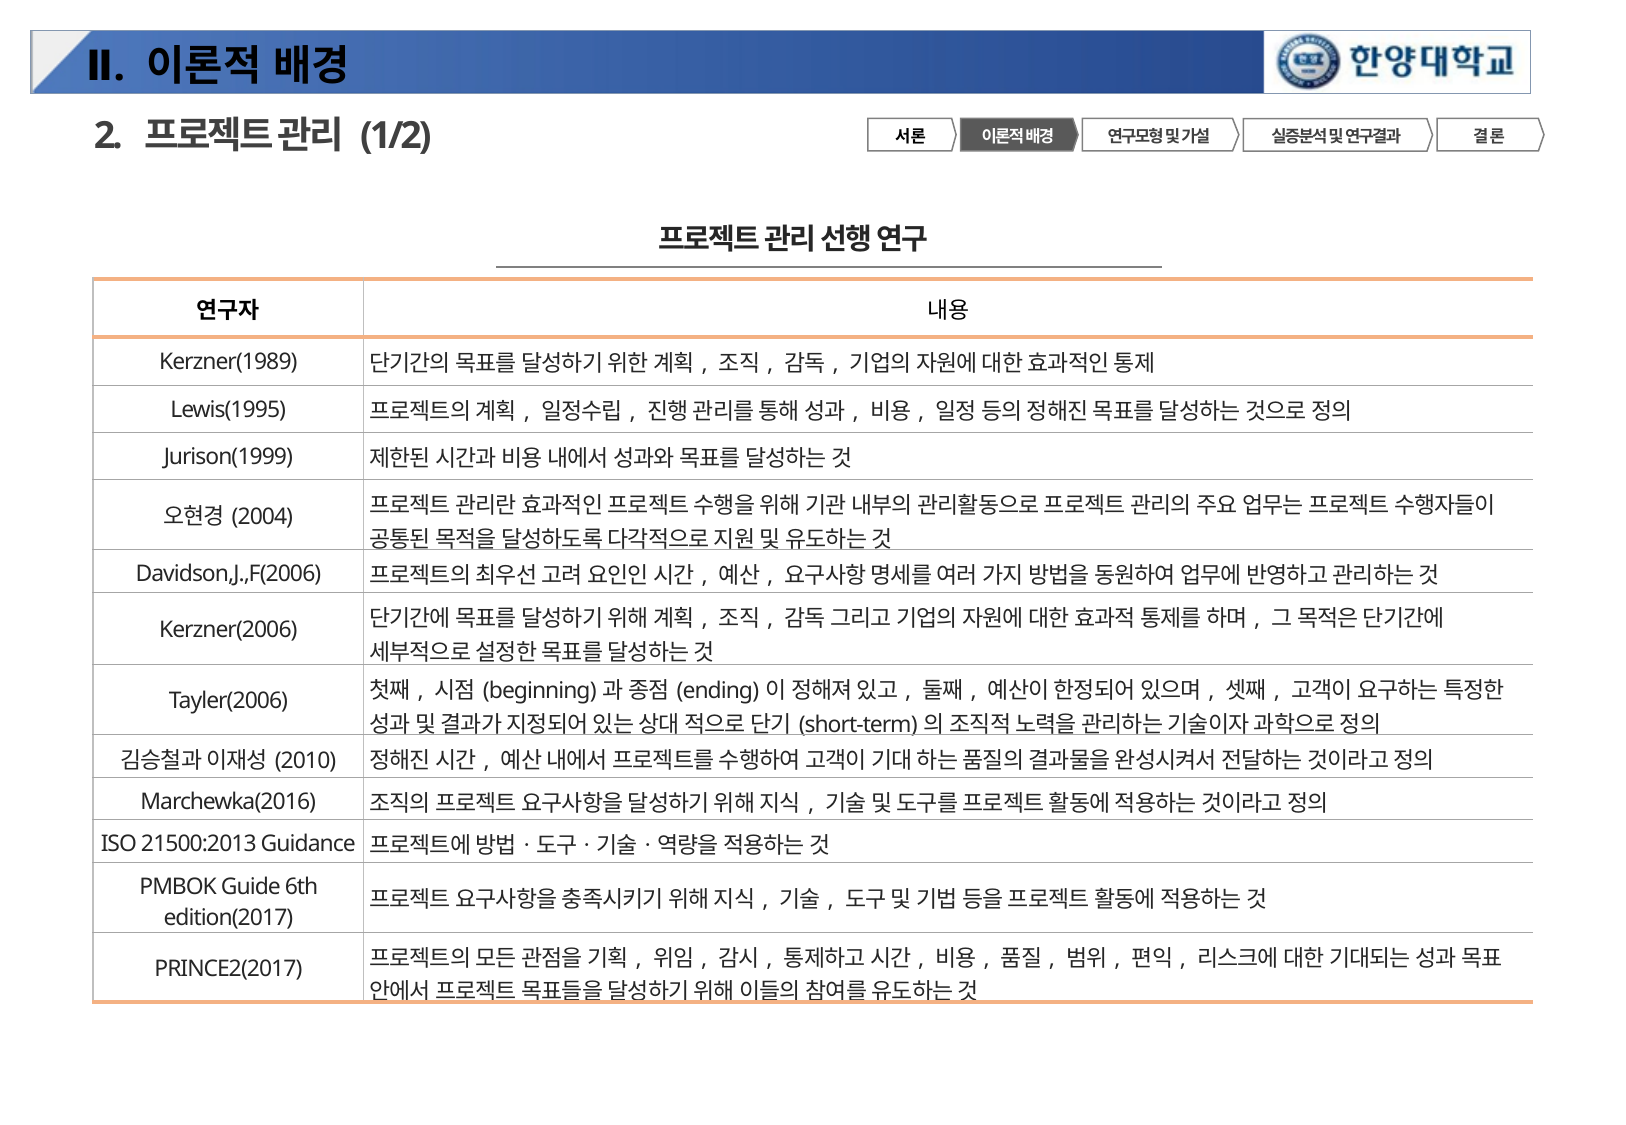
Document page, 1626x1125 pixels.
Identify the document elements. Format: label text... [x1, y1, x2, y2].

table_header 내용 [364, 281, 1533, 335]
table_cell PMBOK Guide 6th edition(2017) [94, 863, 363, 932]
table_cell 프로젝트에 방법ㆍ도구ㆍ기술ㆍ역량을 적용하는 것 [364, 820, 1533, 862]
table_header 연구자 [94, 281, 363, 335]
table_cell ISO 21500:2013 Guidance [94, 820, 363, 862]
table_cell 프로젝트의 모든 관점을 기획, 위임, 감시, 통제하고 시간, 비용, 품질, 범위, 편익, 리스크에 대한 기대되는 성과 목표 안에서 프로젝트 목표들을 달성하기 위해 이들의 참여를 유도하는 것 [364, 933, 1533, 1000]
table_cell Marchewka(2016) [94, 778, 363, 819]
table_cell 프로젝트의 계획, 일정수립, 진행 관리를 통해 성과, 비용, 일정 등의 정해진 목표를 달성하는 것으로 정의 [364, 386, 1533, 432]
table_cell 정해진 시간, 예산 내에서 프로젝트를 수행하여 고객이 기대 하는 품질의 결과물을 완성시켜서 전달하는 것이라고 정의 [364, 735, 1533, 777]
table_cell 프로젝트 요구사항을 충족시키기 위해 지식, 기술, 도구 및 기법 등을 프로젝트 활동에 적용하는 것 [364, 863, 1533, 932]
table_cell Kerzner(2006) [94, 593, 363, 664]
table_cell 오현경(2004) [94, 480, 363, 549]
table_cell PRINCE2(2017) [94, 933, 363, 1000]
table_cell 조직의 프로젝트 요구사항을 달성하기 위해 지식, 기술 및 도구를 프로젝트 활동에 적용하는 것이라고 정의 [364, 778, 1533, 819]
table_cell 첫째, 시점(beginning)과 종점(ending)이 정해져 있고, 둘째, 예산이 한정되어 있으며, 셋째, 고객이 요구하는 특정한 성과 및 결과가 지정되어 있는 상대 적으로 단기(short-term)의 조직적 노력을 관리하는 기술이자 과학으로 정의 [364, 665, 1533, 734]
table_cell Lewis(1995) [94, 386, 363, 432]
table_cell Kerzner(1989) [94, 339, 363, 385]
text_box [867, 118, 1544, 152]
table_cell 김승철과 이재성(2010) [94, 735, 363, 777]
table_cell 단기간에 목표를 달성하기 위해 계획, 조직, 감독 그리고 기업의 자원에 대한 효과적 통제를 하며, 그 목적은 단기간에 세부적으로 설정한 목표를 달성하는 것 [364, 593, 1533, 664]
table_cell 단기간의 목표를 달성하기 위한 계획, 조직, 감독, 기업의 자원에 대한 효과적인 통제 [364, 339, 1533, 385]
table_cell Tayler(2006) [94, 665, 363, 734]
text_box 2. 프로젝트 관리 (1/2) [78, 91, 1544, 166]
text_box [460, 208, 1162, 268]
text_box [30, 30, 1531, 97]
table_cell 프로젝트의 최우선 고려 요인인 시간, 예산, 요구사항 명세를 여러 가지 방법을 동원하여 업무에 반영하고 관리하는 것 [364, 550, 1533, 592]
table_cell 프로젝트 관리란 효과적인 프로젝트 수행을 위해 기관 내부의 관리활동으로 프로젝트 관리의 주요 업무는 프로젝트 수행자들이 공통된 목적을 달성하도록 다각적으로 지원 및 유도하는 것 [364, 480, 1533, 549]
table_cell 제한된 시간과 비용 내에서 성과와 목표를 달성하는 것 [364, 433, 1533, 479]
table_cell Davidson,J.,F(2006) [94, 550, 363, 592]
table_cell Jurison(1999) [94, 433, 363, 479]
